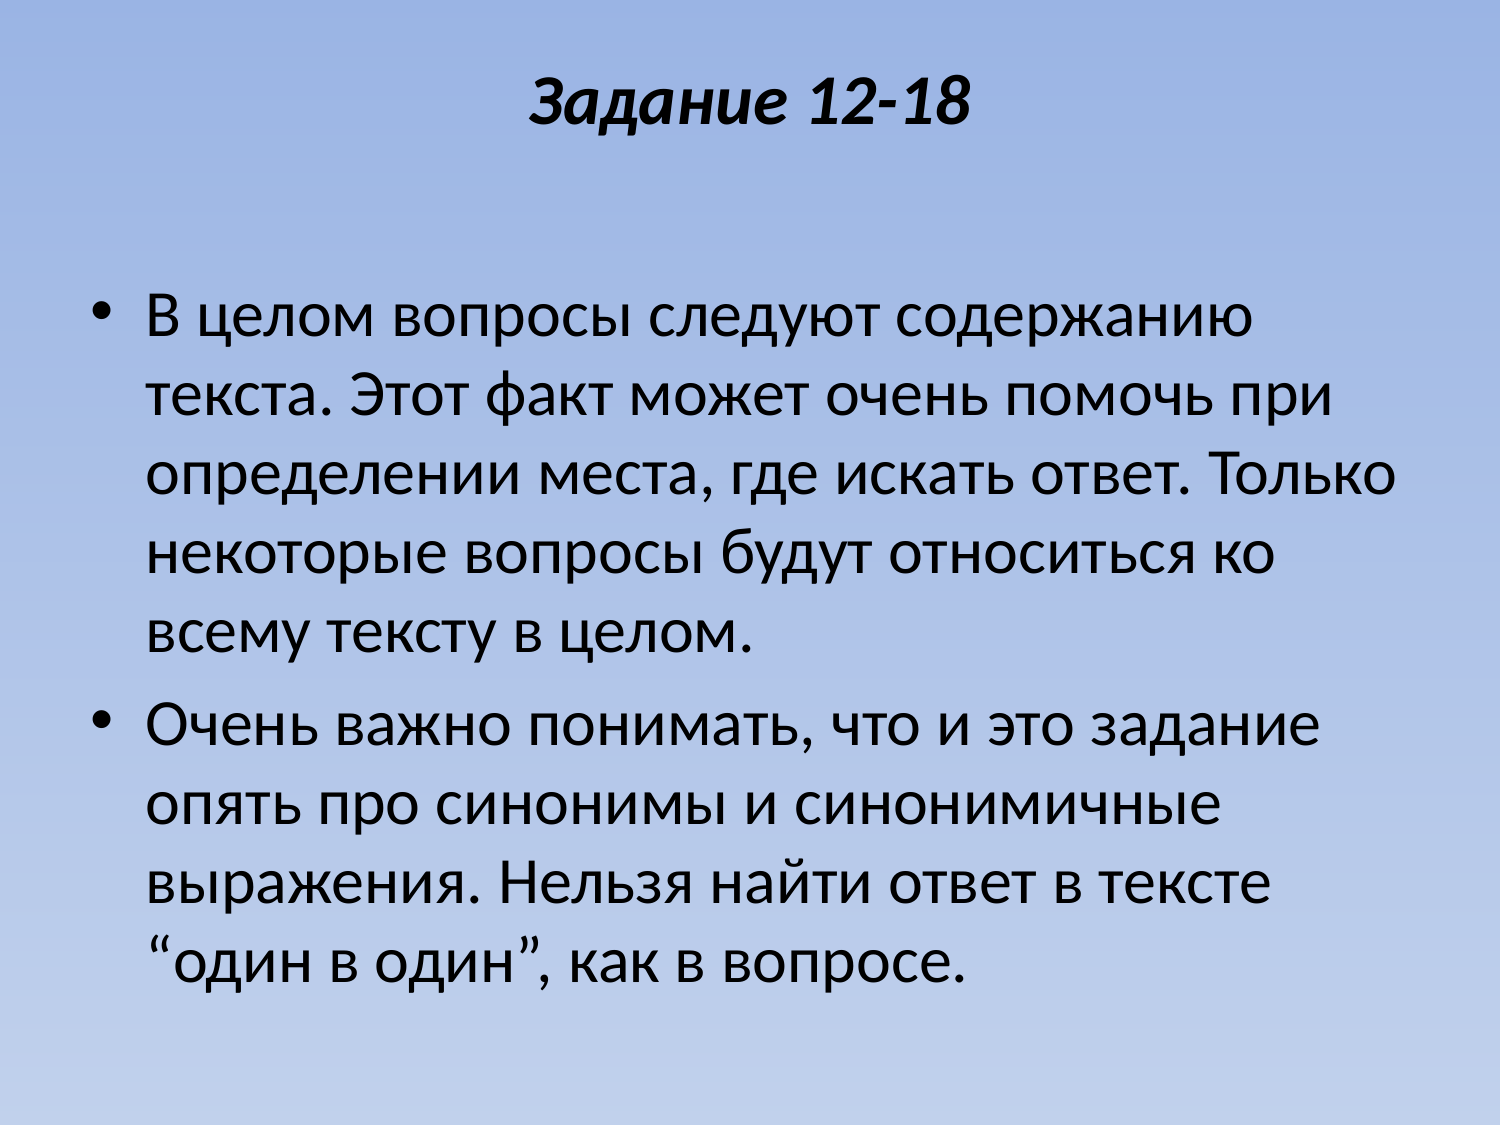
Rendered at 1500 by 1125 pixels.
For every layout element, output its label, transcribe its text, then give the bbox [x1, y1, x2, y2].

title Задание 12-18 [75, 45, 1425, 233]
list В целом вопросы следуют содержанию текста. Этот факт может очень помочь при определении места, где искать ответ. Только некоторые вопросы будут относиться ко всему тексту в целом. Очень важно понимать, что и это задание опять про синонимы и синонимичные выражения. Нельзя найти ответ в тексте “один в один”, как в вопросе. [75, 262, 1425, 1005]
